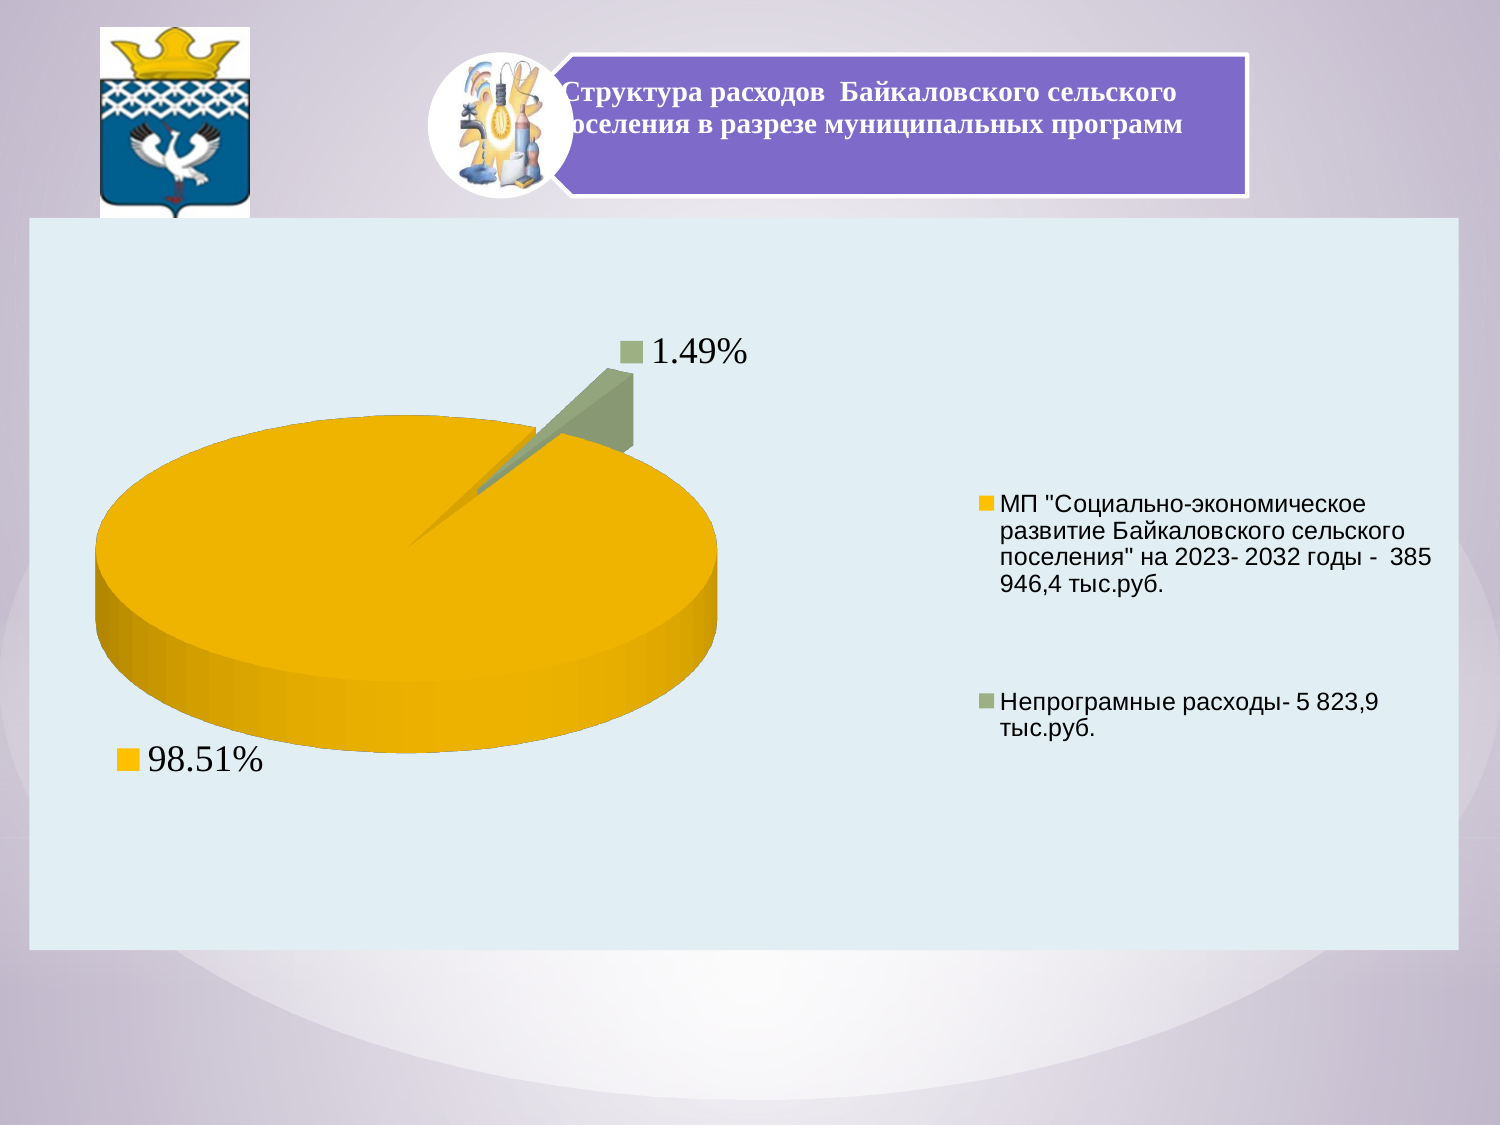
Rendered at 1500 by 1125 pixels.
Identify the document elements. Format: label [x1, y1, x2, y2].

text_box [277, 54, 1400, 197]
picture [100, 27, 250, 219]
chart [29, 217, 1459, 951]
